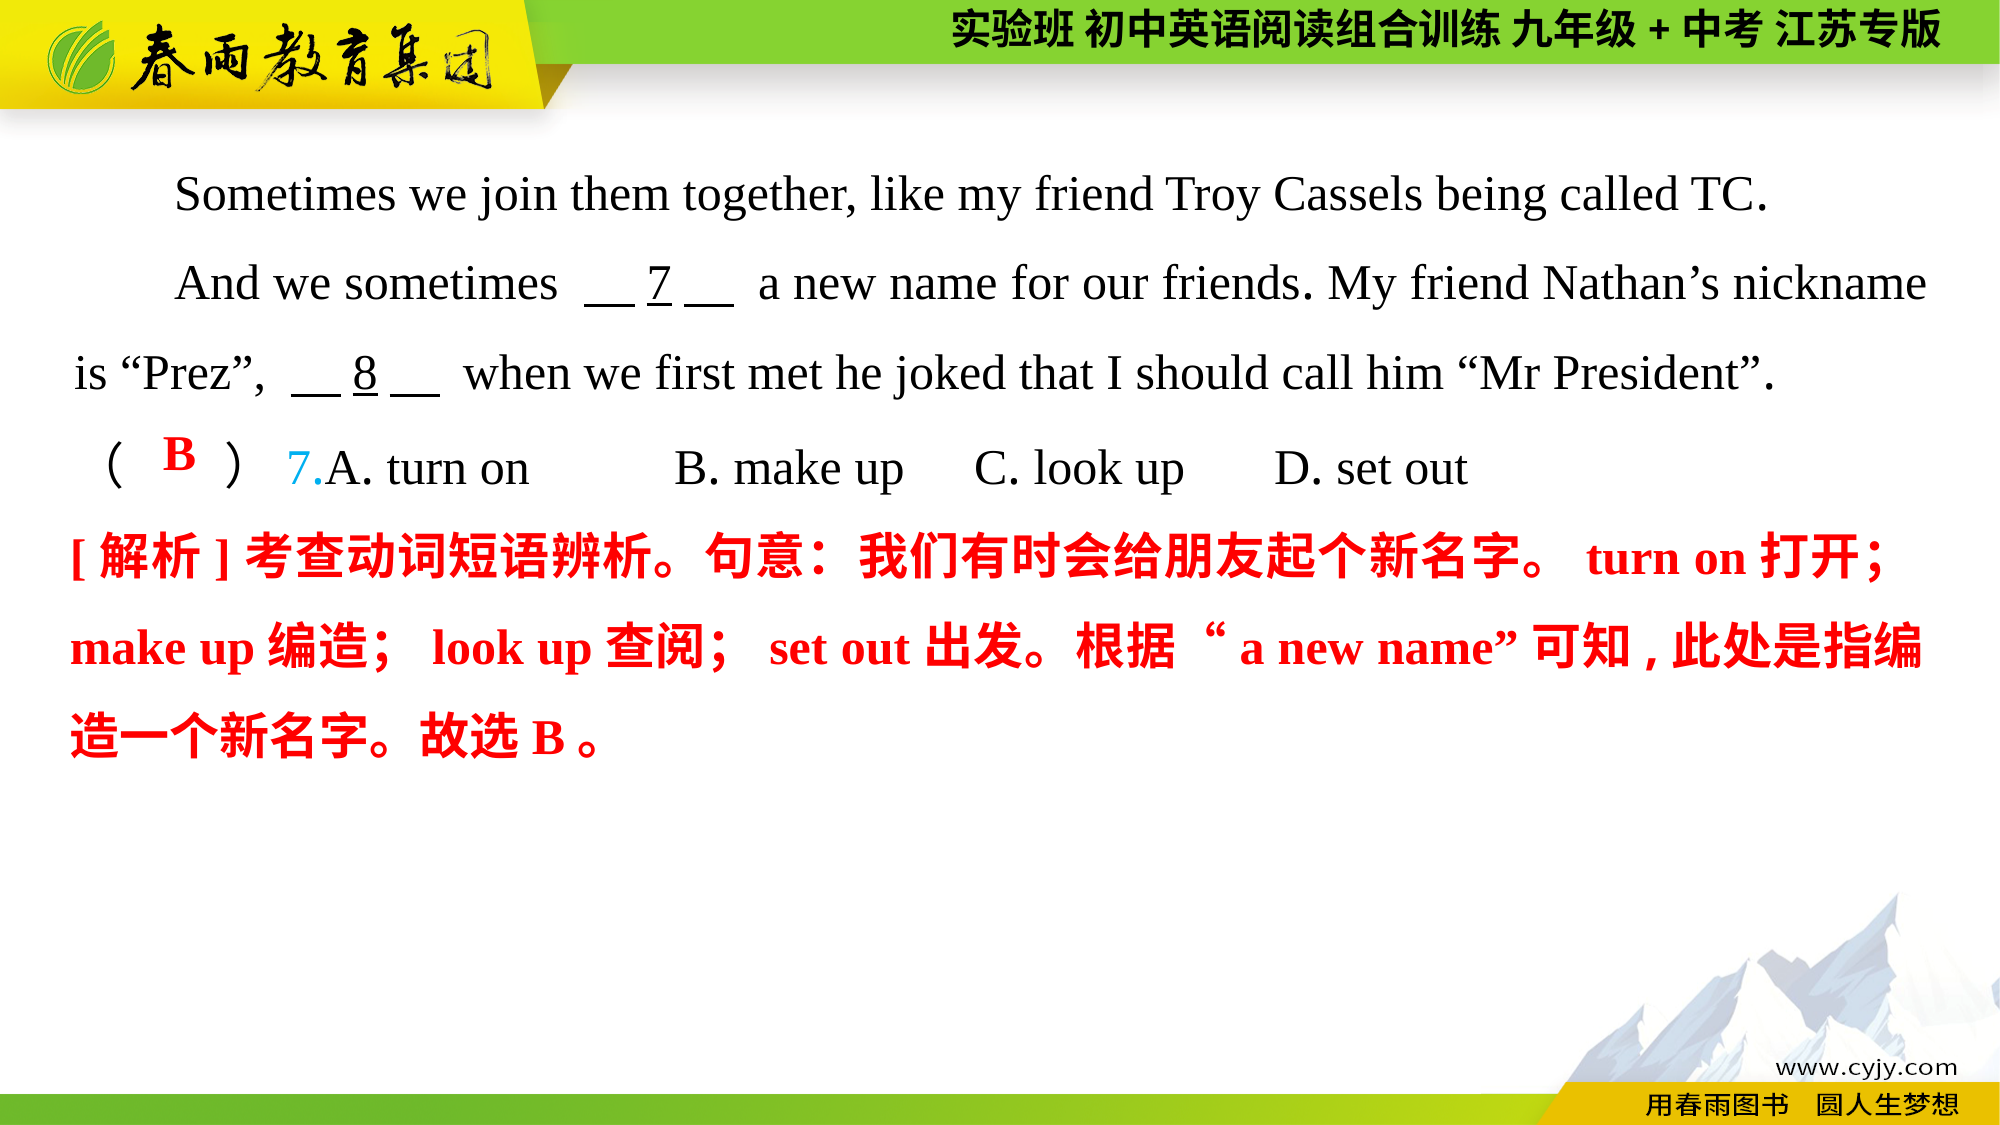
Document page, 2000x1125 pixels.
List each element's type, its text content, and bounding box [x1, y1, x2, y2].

text_box （ ）7.A. turn on B. make up C. look up D. set out [59, 397, 1944, 502]
text_box B [148, 413, 212, 486]
list Sometimes we join them together, like my friend Troy Cassels being called TC. And we sometimes 7 a new name for our friends. My friend Nathan’s nickname is “Prez”, 8 when we first met he joked that I should call him “Mr President”. [59, 122, 1944, 397]
text_box [解析]考查动词短语辨析。句意：我们有时会给朋友起个新名字。turn on打开；make up编造；look up查阅；set out出发。根据“a new name”可知,此处是指编造一个新名字。故选B。 [54, 486, 1939, 772]
picture [0, 0, 2000, 1125]
